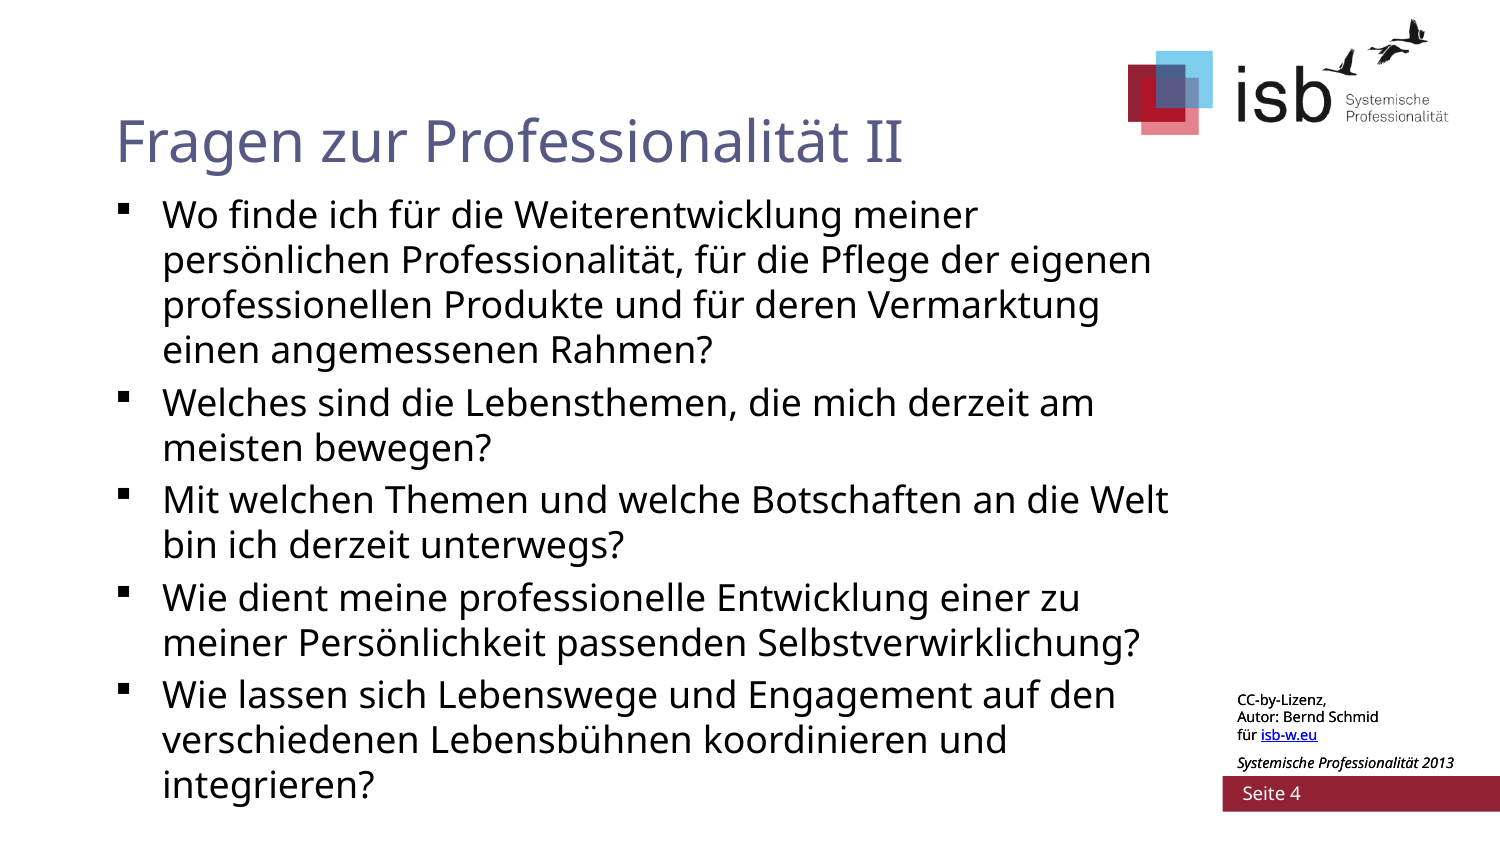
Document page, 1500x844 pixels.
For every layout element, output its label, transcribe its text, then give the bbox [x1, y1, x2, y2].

title Fragen zur Professionalität II [100, 67, 1223, 185]
text_box CC-by-Lizenz, Autor: Bernd Schmid für isb-w.eu Systemische Professionalität 2013 [1222, 543, 1500, 844]
list Wo finde ich für die Weiterentwicklung meiner persönlichen Professionalität, für die Pflege der eigenen professionellen Produkte und für deren Vermarktung einen angemessenen Rahmen? Welches sind die Lebensthemen, die mich derzeit am meisten bewegen? Mit welchen Themen und welche Botschaften an die Welt bin ich derzeit unterwegs? Wie dient meine professionelle Entwicklung einer zu meiner Persönlichkeit passenden Selbstverwirklichung? Wie lassen sich Lebenswege und Engagement auf den verschiedenen Lebensbühnen koordinieren und integrieren? [100, 185, 1223, 812]
picture [1128, 14, 1461, 139]
